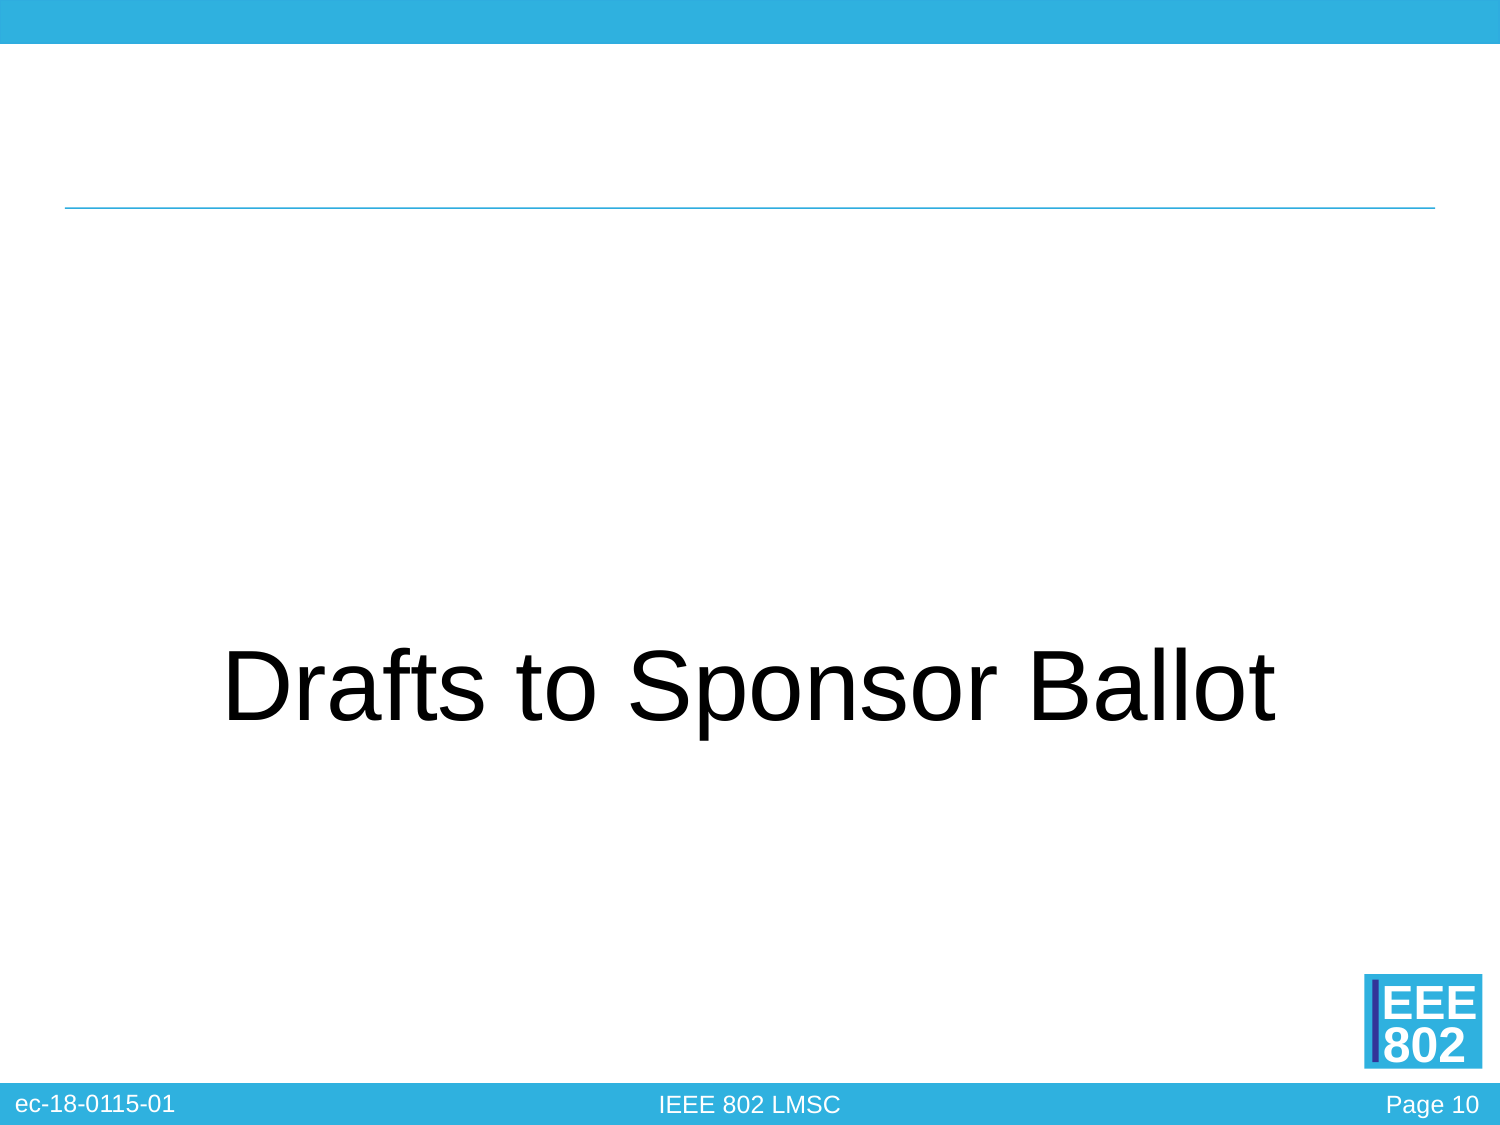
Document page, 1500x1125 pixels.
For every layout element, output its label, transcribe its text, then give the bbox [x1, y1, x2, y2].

title Drafts to Sponsor Ballot [102, 280, 1397, 749]
